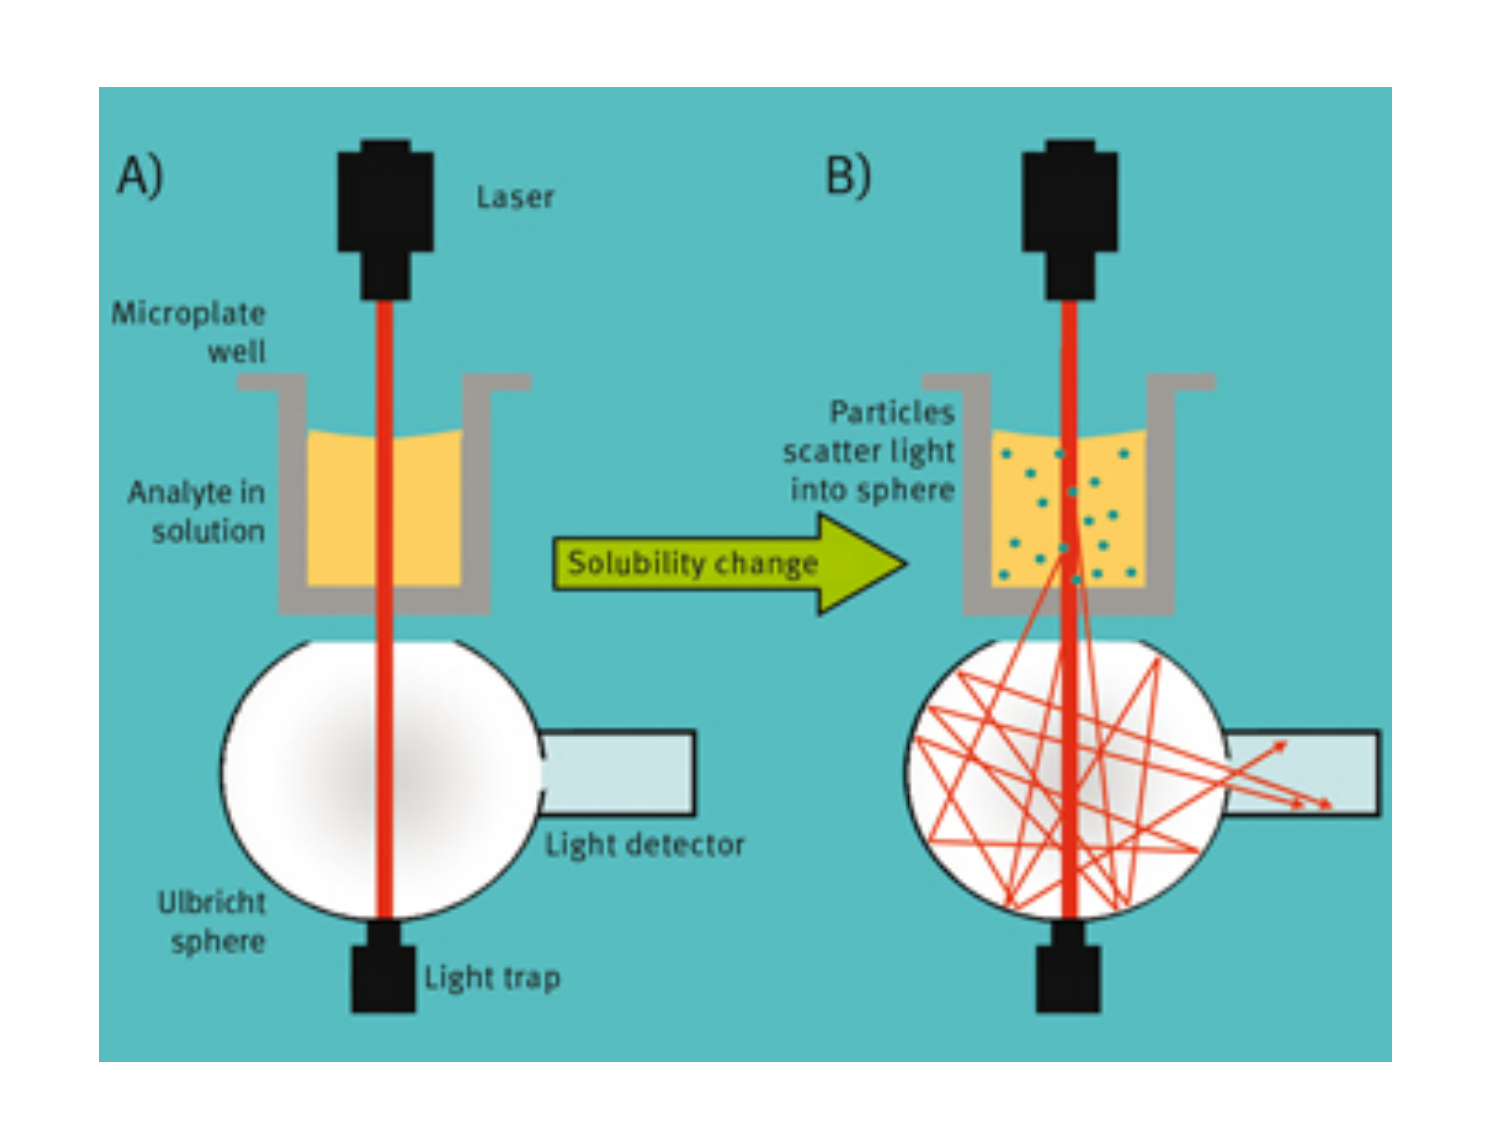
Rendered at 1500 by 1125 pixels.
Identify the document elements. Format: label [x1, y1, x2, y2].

list [99, 87, 1392, 1062]
